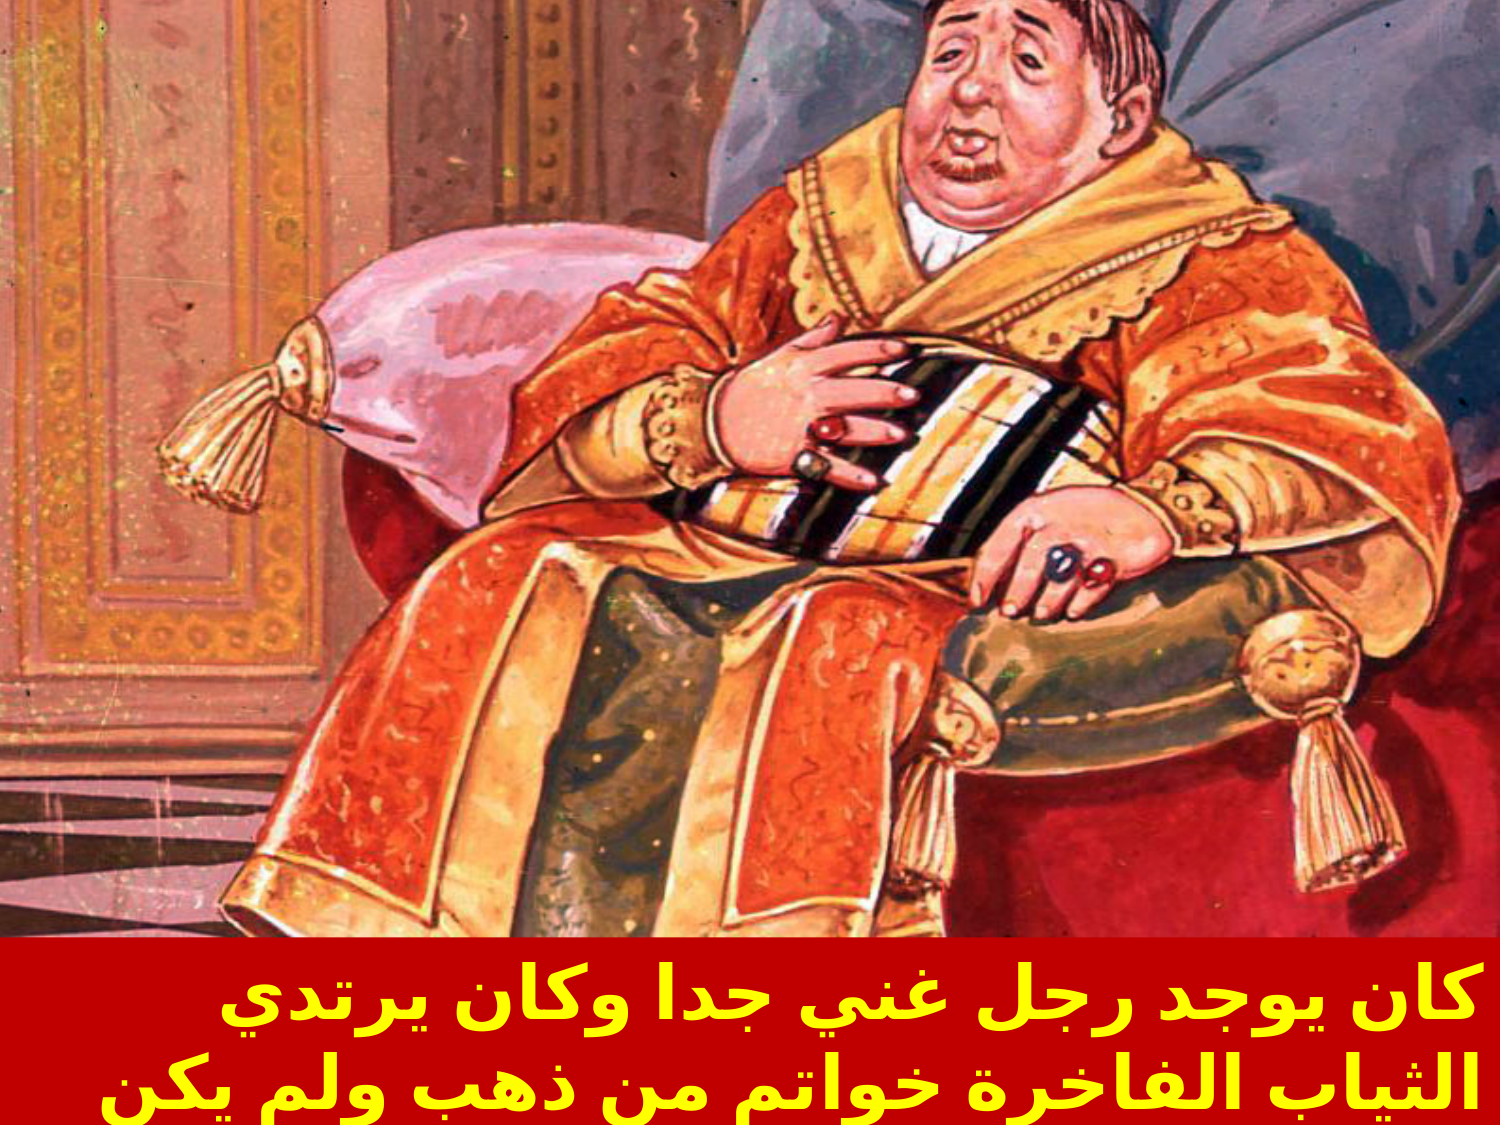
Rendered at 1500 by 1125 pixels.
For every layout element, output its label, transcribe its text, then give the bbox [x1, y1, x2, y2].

text_box كان يوجد رجل غني جدا وكان يرتدي الثياب الفاخرة خواتم من ذهب ولم يكن يشفق على الفقراء وكان يحتقرهم [0, 946, 1500, 1125]
picture [0, 0, 1500, 938]
